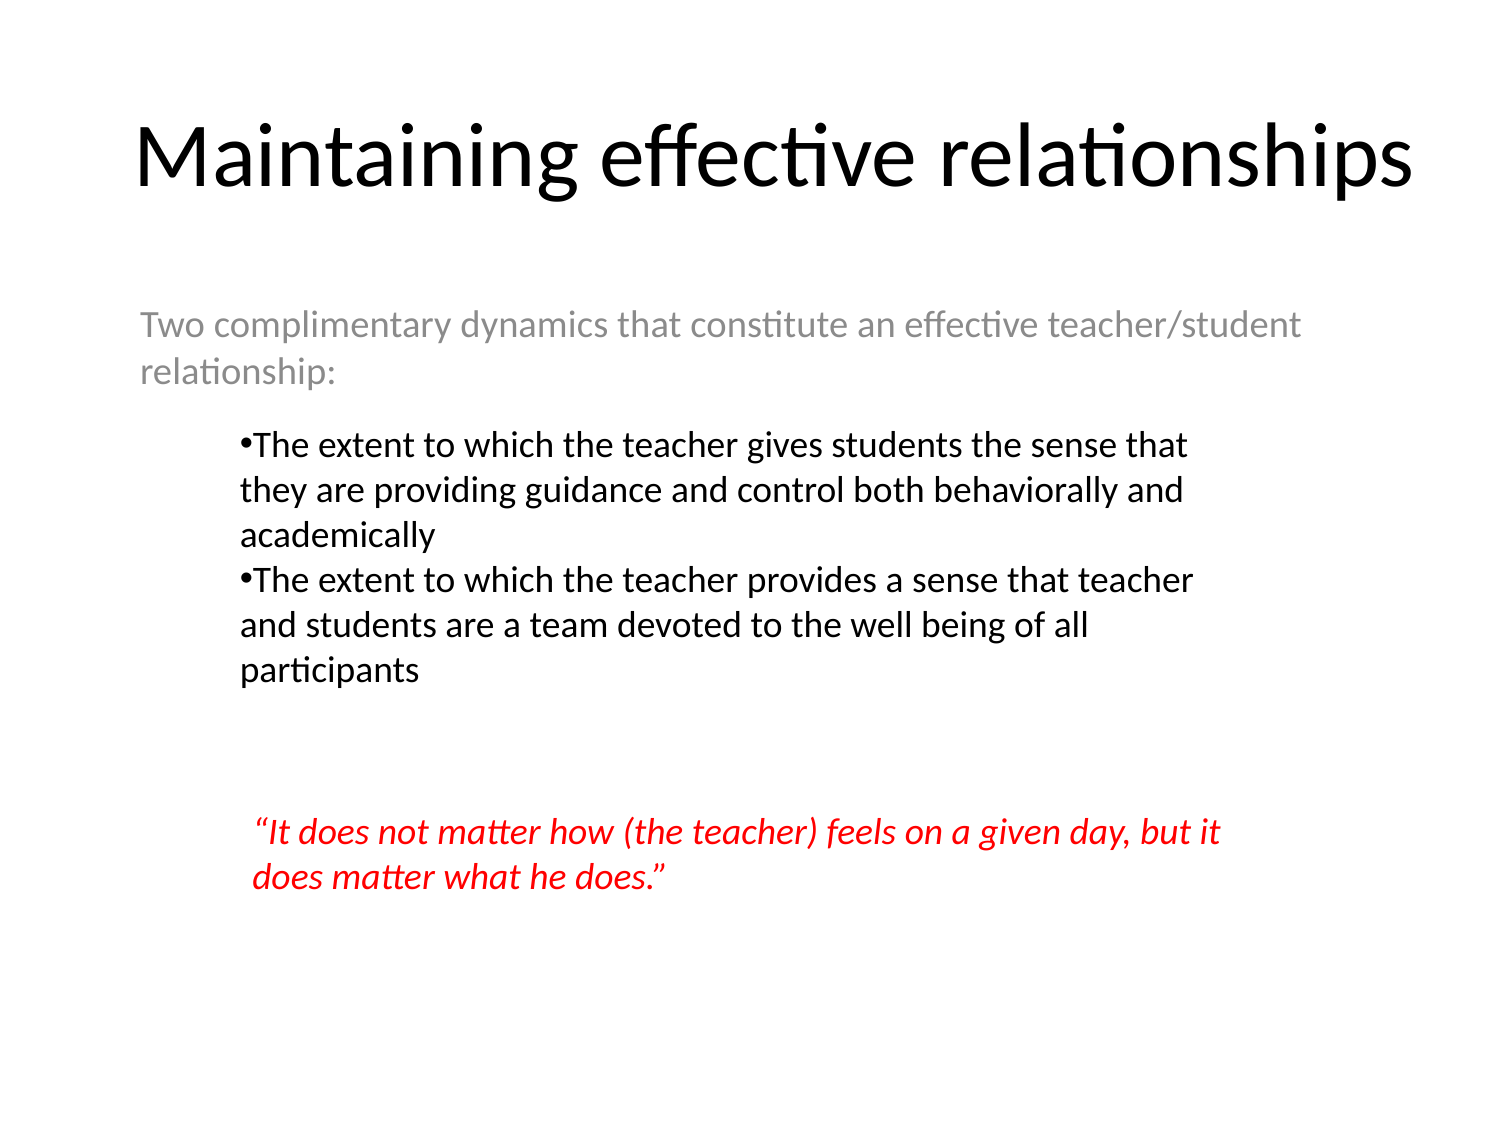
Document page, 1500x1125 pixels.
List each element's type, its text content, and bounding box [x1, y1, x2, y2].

title Maintaining effective relationships [99, 50, 1450, 250]
text_box “It does not matter how (the teacher) feels on a given day, but it does matter what he does.” [237, 799, 1238, 905]
text_box The extent to which the teacher gives students the sense that they are providing guidance and control both behaviorally and academically The extent to which the teacher provides a sense that teacher and students are a team devoted to the well being of all participants [225, 412, 1225, 698]
subtitle Two complimentary dynamics that constitute an effective teacher/student relationship: [125, 237, 1325, 400]
